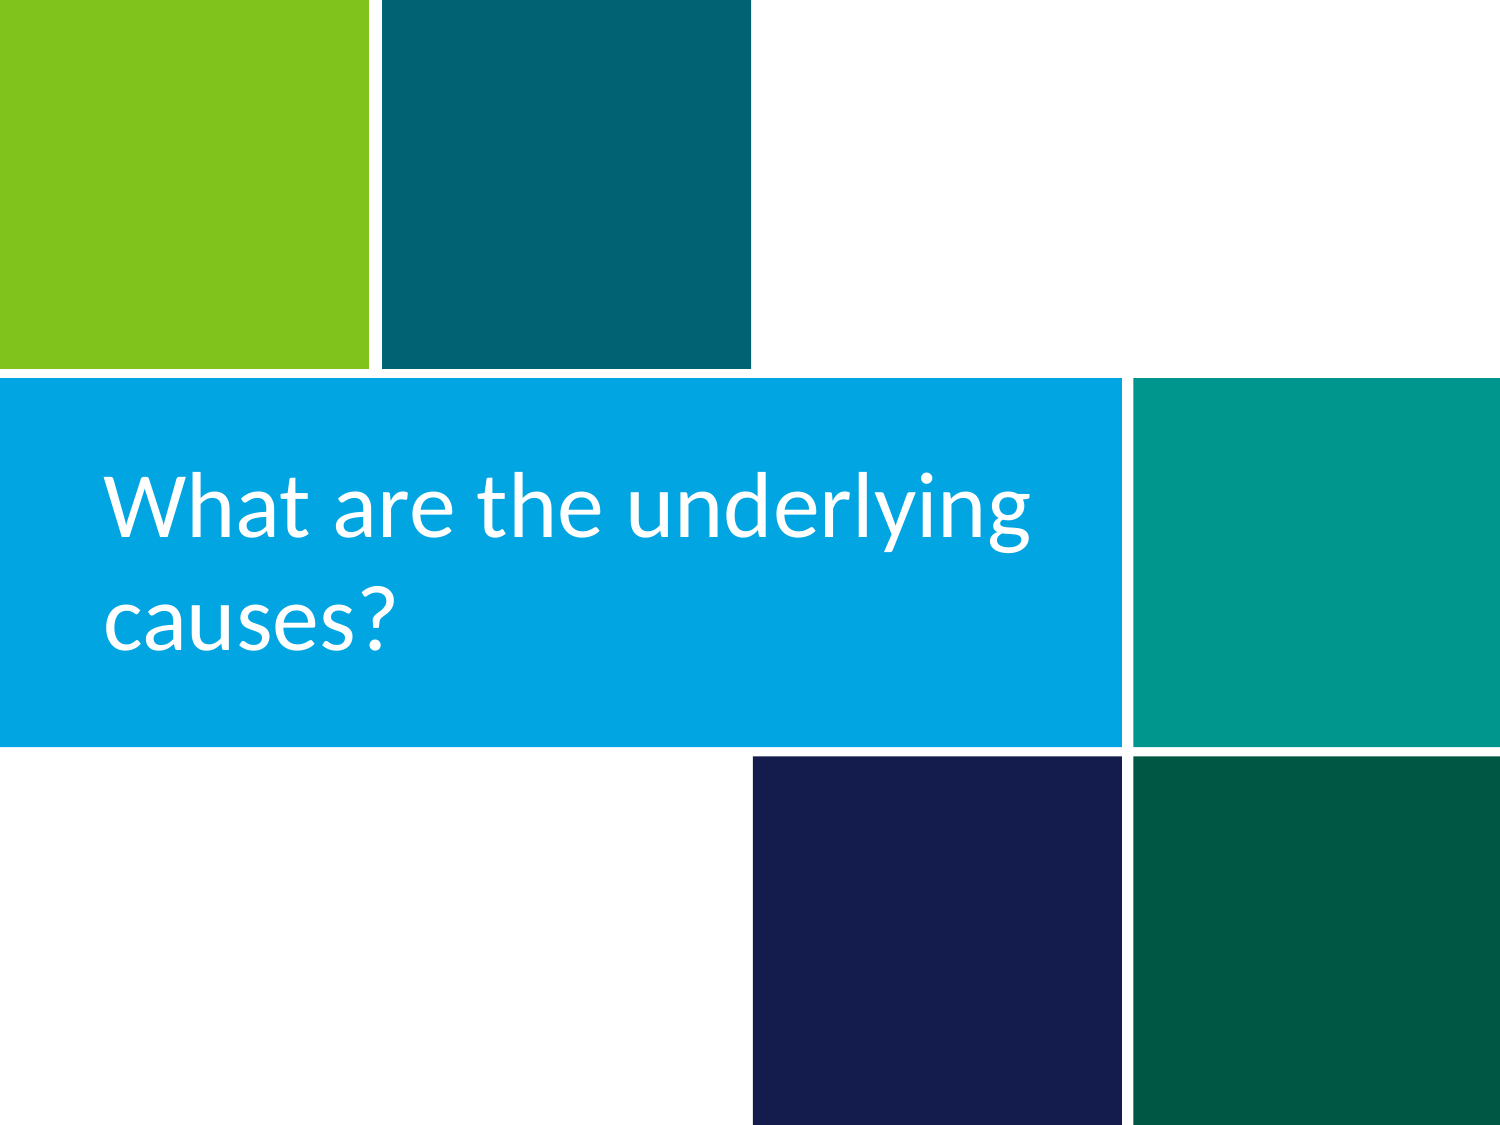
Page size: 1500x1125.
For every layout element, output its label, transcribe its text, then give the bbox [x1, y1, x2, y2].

title What are the underlying causes? [103, 442, 1098, 671]
